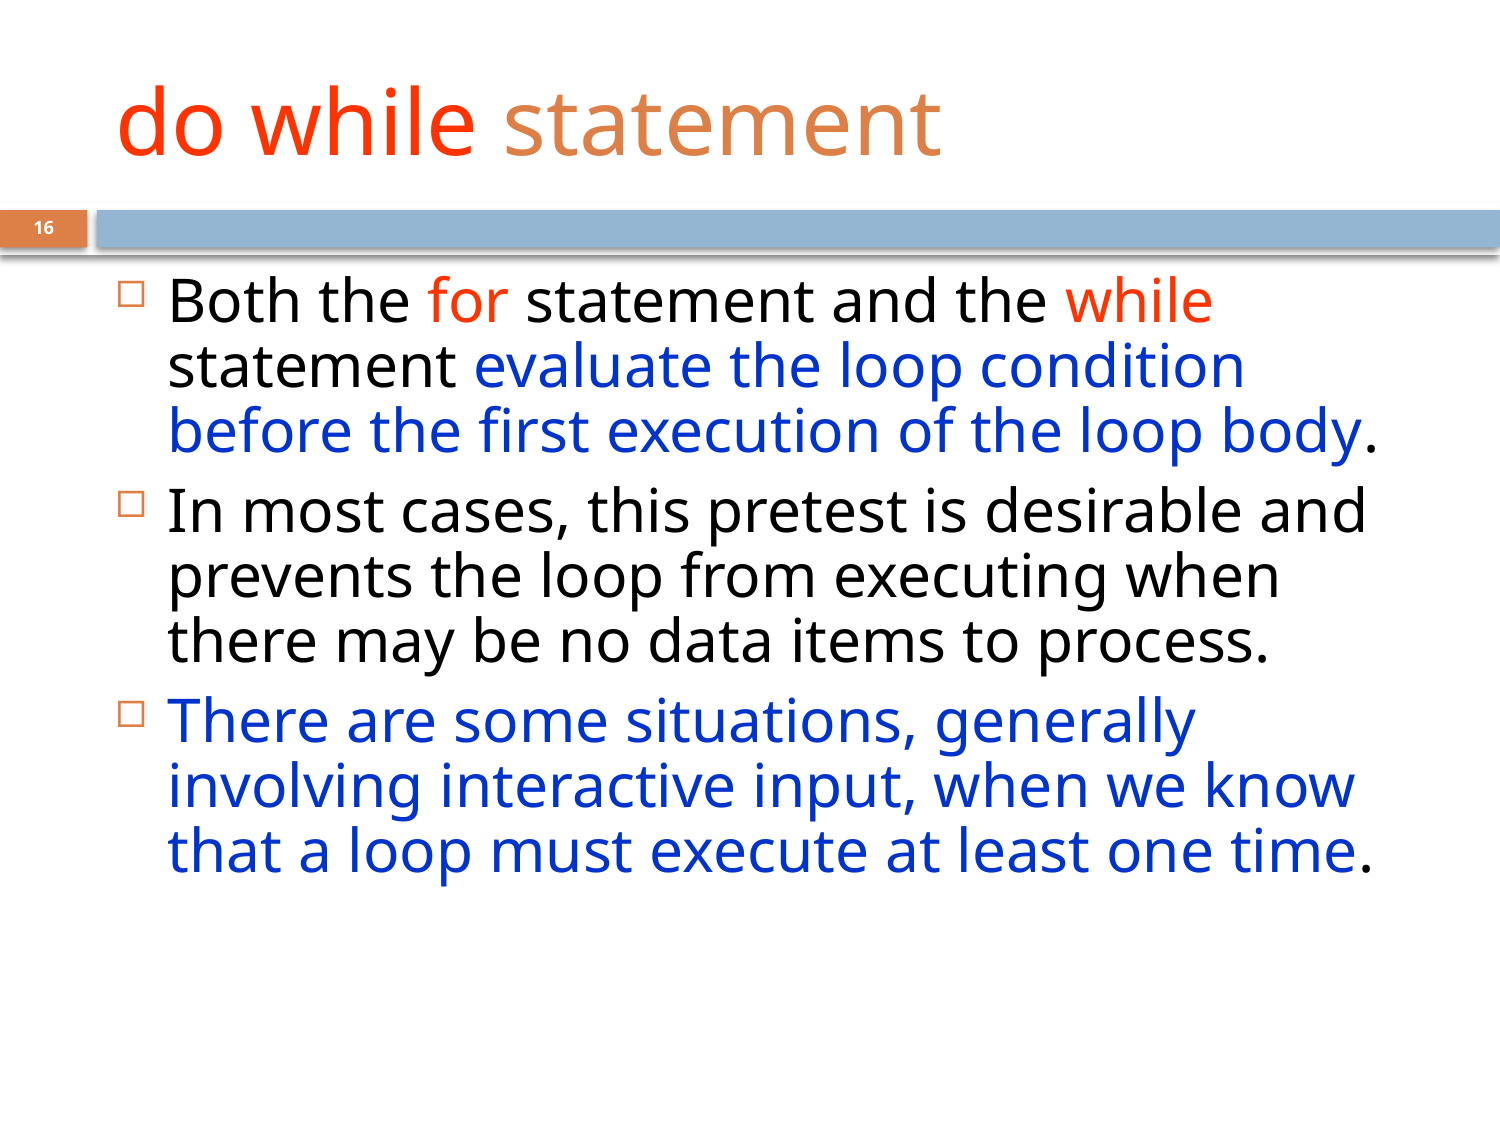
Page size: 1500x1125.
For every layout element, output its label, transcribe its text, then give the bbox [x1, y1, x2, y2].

slide_number 16 [0, 208, 88, 249]
list Both the for statement and the while statement evaluate the loop condition before the first execution of the loop body. In most cases, this pretest is desirable and prevents the loop from executing when there may be no data items to process. There are some situations, generally involving interactive input, when we know that a loop must execute at least one time. [100, 262, 1438, 1000]
title do while statement [100, 37, 1438, 200]
